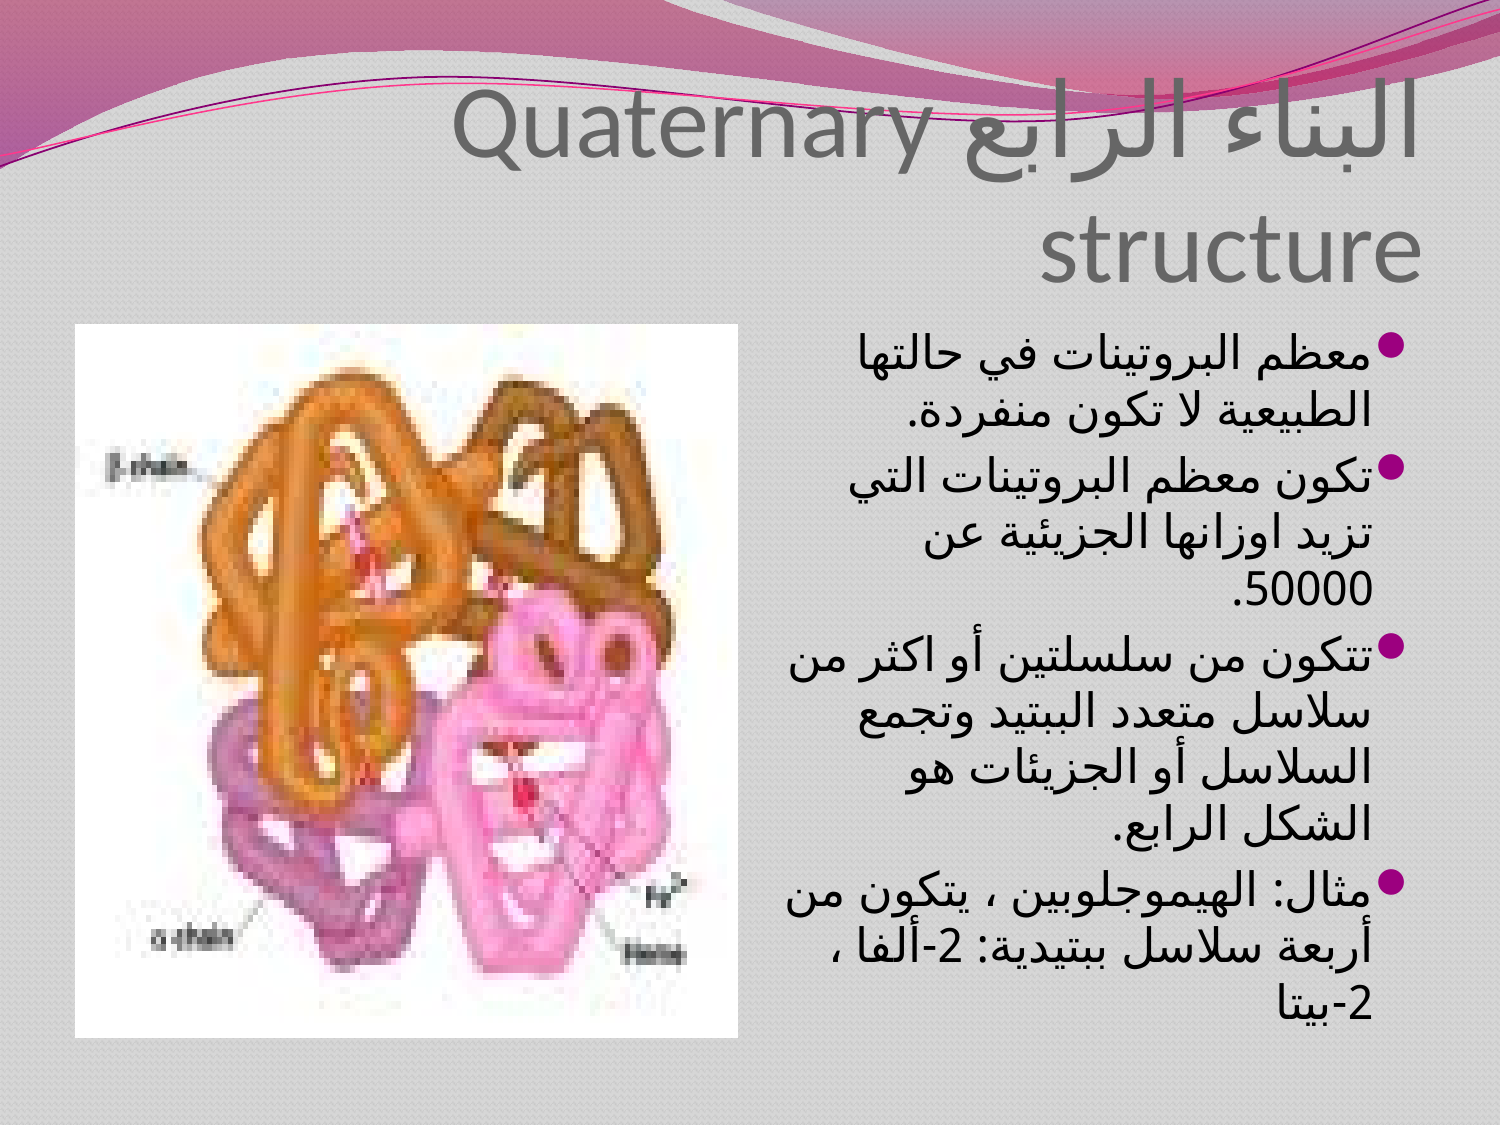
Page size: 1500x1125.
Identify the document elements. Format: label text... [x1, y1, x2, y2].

picture [74, 324, 738, 1038]
title البناء الرابع Quaternary structure [75, 115, 1425, 303]
list معظم البروتينات في حالتها الطبيعية لا تكون منفردة. تكون معظم البروتينات التي تزيد اوزانها الجزيئية عن 50000. تتكون من سلسلتين أو اكثر من سلاسل متعدد الببتيد وتجمع السلاسل أو الجزيئات هو الشكل الرابع. مثال: الهيموجلوبين ، يتكون من أربعة سلاسل ببتيدية: 2-ألفا ، 2-بيتا [762, 314, 1425, 1043]
